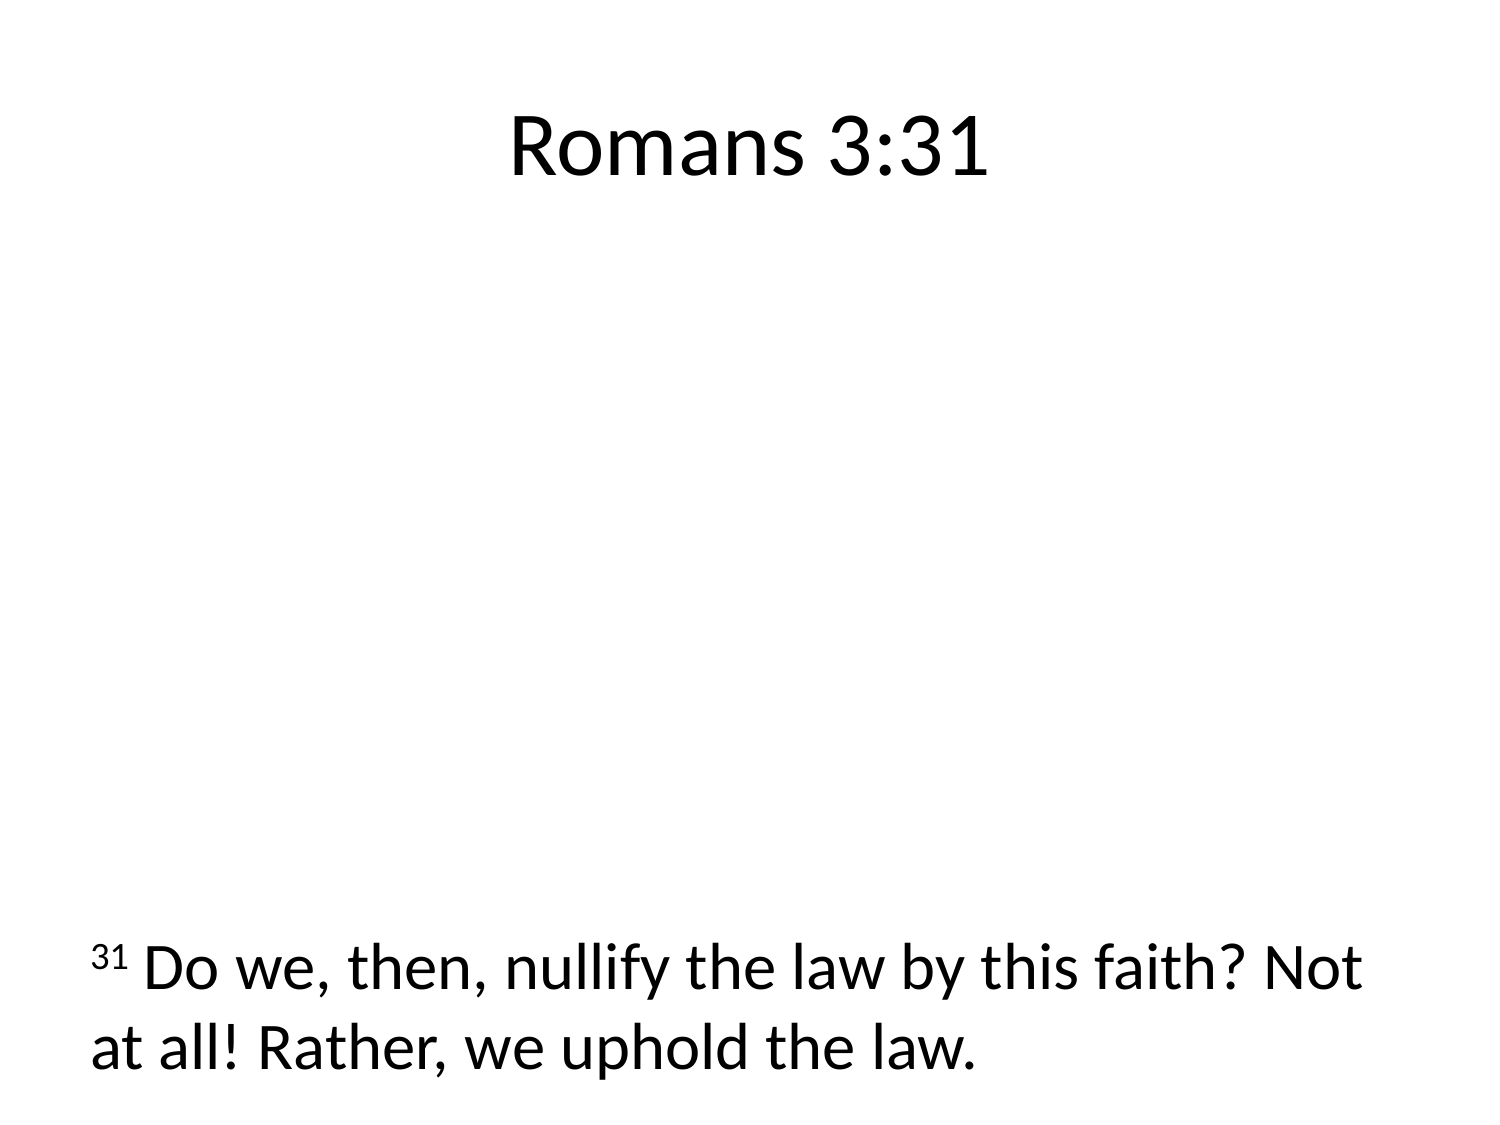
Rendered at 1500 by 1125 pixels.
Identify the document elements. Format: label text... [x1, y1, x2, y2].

list 31 Do we, then, nullify the law by this faith? Not at all! Rather, we uphold the law. [75, 262, 1425, 1005]
title Romans 3:31 [75, 45, 1425, 233]
